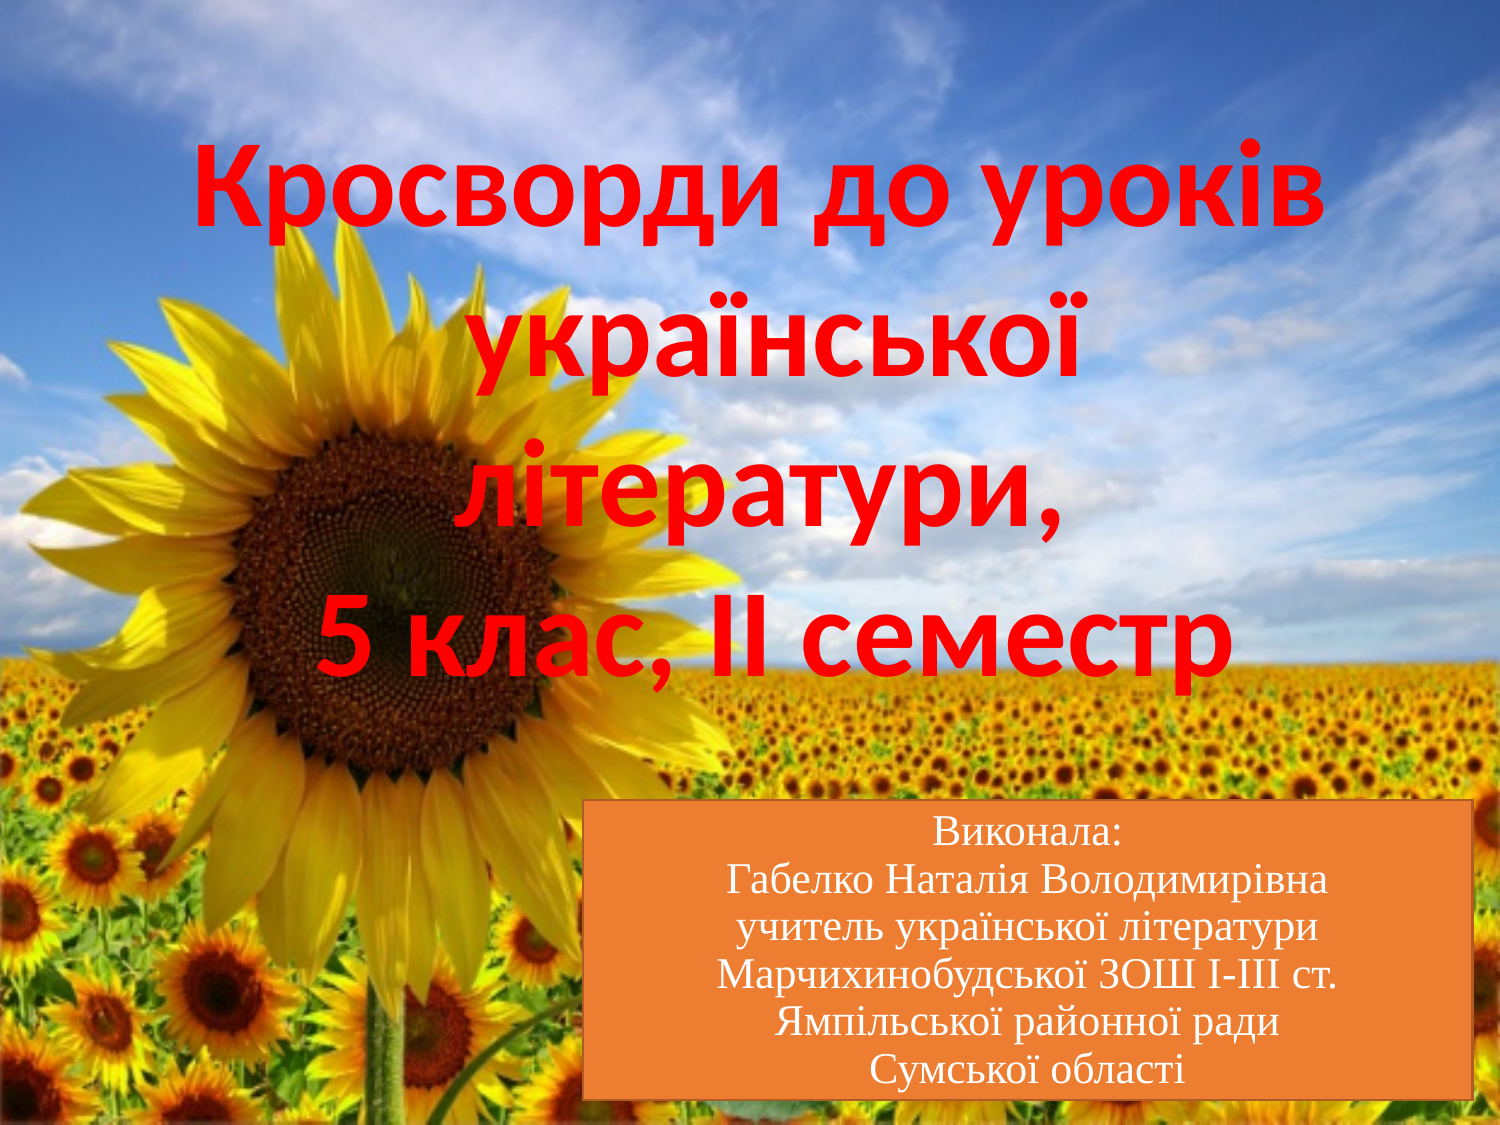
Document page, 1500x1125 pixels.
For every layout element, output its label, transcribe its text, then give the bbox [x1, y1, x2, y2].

picture [0, 0, 1500, 1125]
title Кросворди до уроків української літератури, 5 клас, ІІ семестр [137, 0, 1413, 709]
subtitle Виконала: Габелко Наталія Володимирівна учитель української літератури Марчихинобудської ЗОШ І-ІІІ ст. Ямпільської районної ради Сумської області [582, 799, 1474, 1101]
